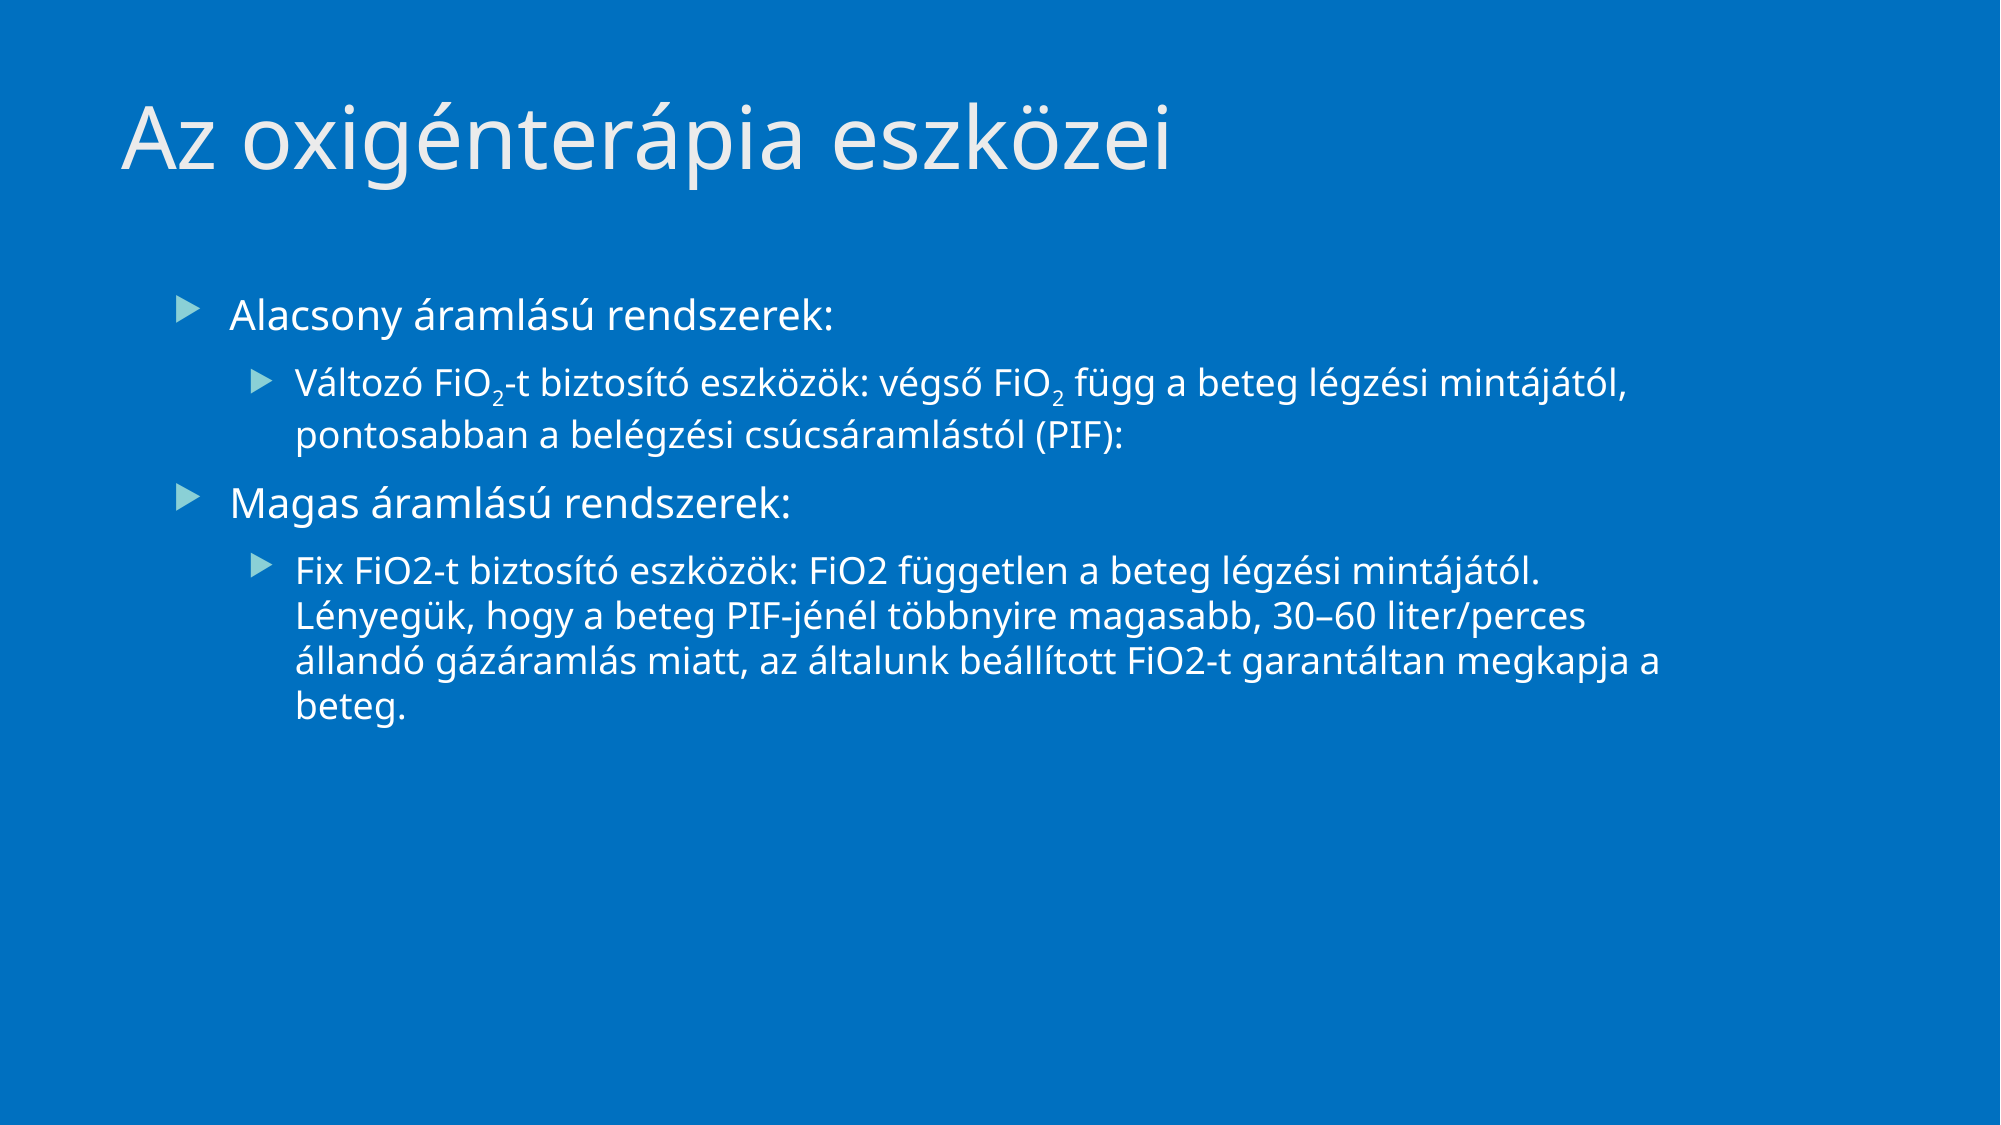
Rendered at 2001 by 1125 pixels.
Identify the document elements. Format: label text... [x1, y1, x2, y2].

list Alacsony áramlású rendszerek: Változó FiO2-t biztosító eszközök: végső FiO2 függ a beteg légzési mintájától, pontosabban a belégzési csúcsáramlástól (PIF): Magas áramlású rendszerek: Fix FiO2-t biztosító eszközök: FiO2 független a beteg légzési mintájától. Lényegük, hogy a beteg PIF-jénél többnyire magasabb, 30–60 liter/perces állandó gázáramlás miatt, az általunk beállított FiO2-t garantáltan megkapja a beteg. [158, 281, 1703, 1049]
title Az oxigénterápia eszközei [106, 74, 1649, 304]
